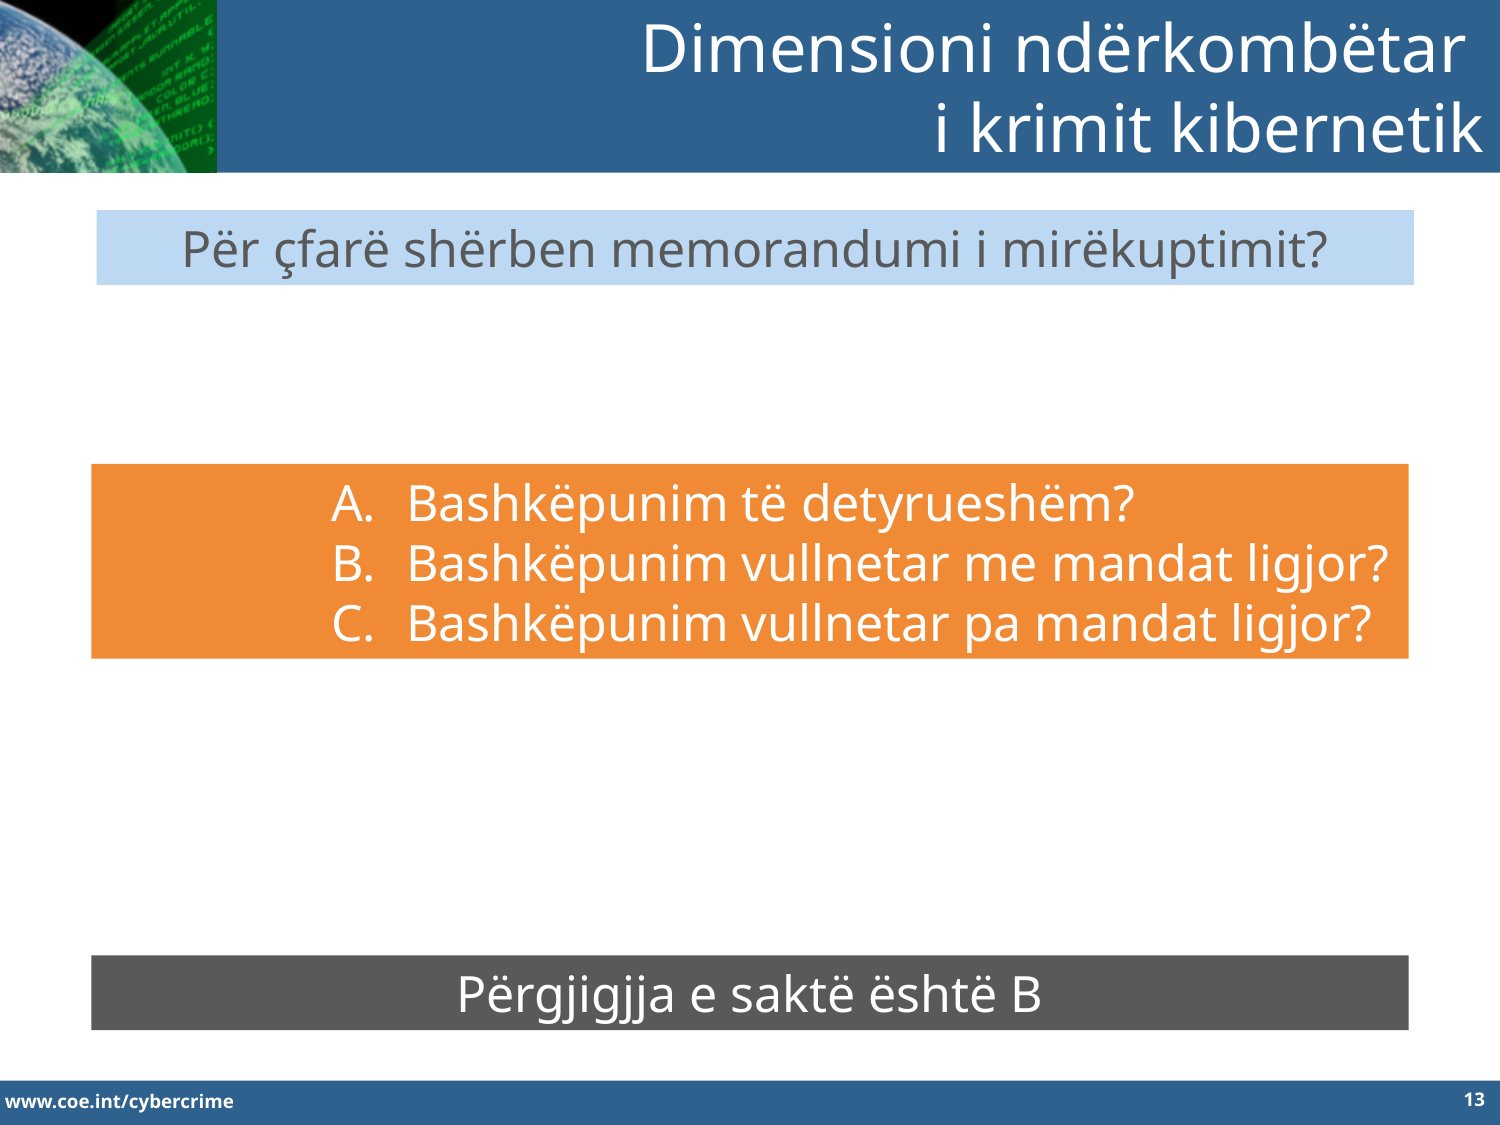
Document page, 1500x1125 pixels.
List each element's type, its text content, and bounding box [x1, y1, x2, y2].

slide_number 13 [1149, 1079, 1500, 1125]
picture [0, 1, 217, 173]
text_box Përgjigjja e saktë është B [91, 955, 1409, 1031]
text_box Dimensioni ndërkombëtar i krimit kibernetik [329, 9, 1500, 162]
text_box Bashkëpunim të detyrueshëm? Bashkëpunim vullnetar me mandat ligjor? Bashkëpunim vullnetar pa mandat ligjor? [91, 463, 1409, 659]
text_box Për çfarë shërben memorandumi i mirëkuptimit? [96, 210, 1414, 285]
